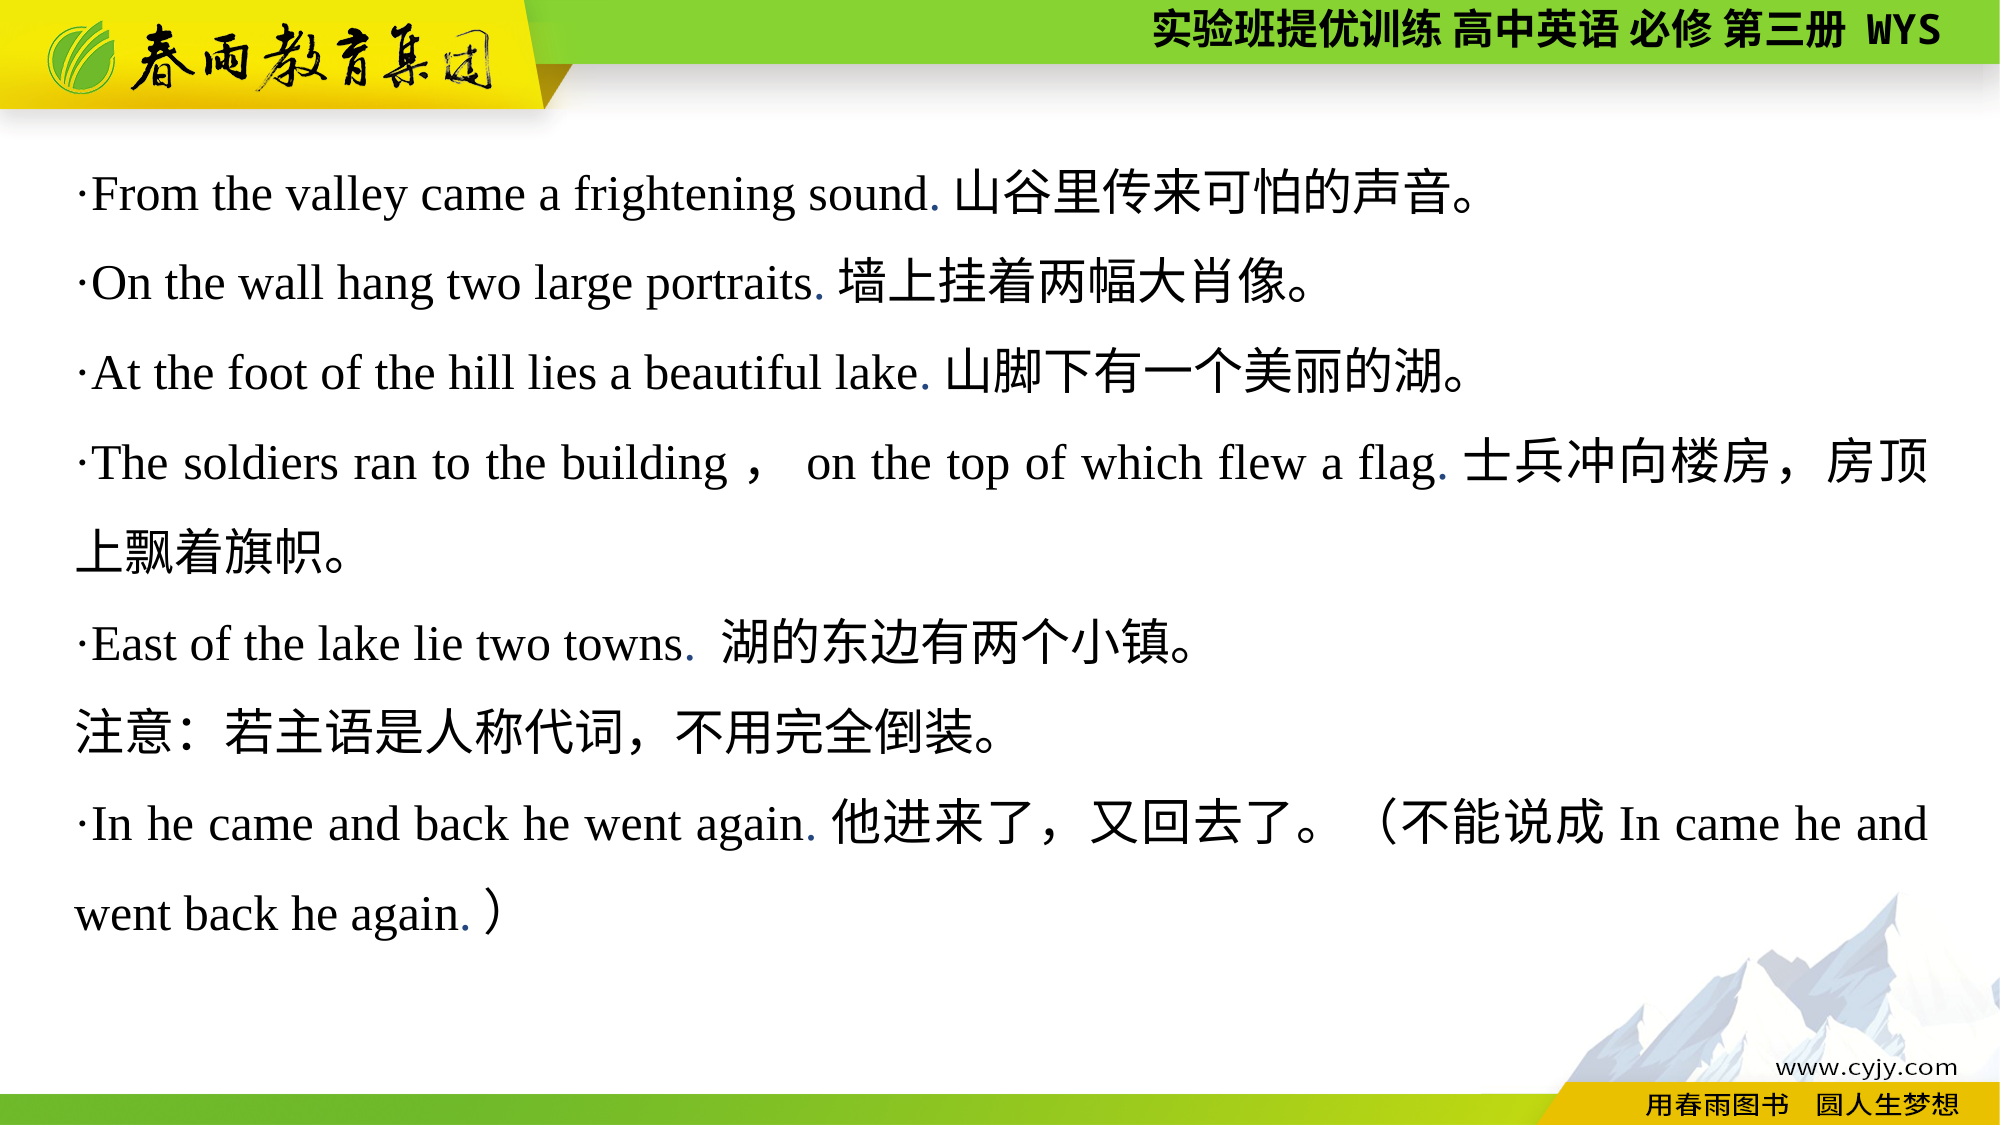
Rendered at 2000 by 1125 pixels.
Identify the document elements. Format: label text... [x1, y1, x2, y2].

list ·From the valley came a frightening sound.山谷里传来可怕的声音。 ·On the wall hang two large portraits.墙上挂着两幅大肖像。 ·At the foot of the hill lies a beautiful lake.山脚下有一个美丽的湖。 ·The soldiers ran to the building，on the top of which flew a flag.士兵冲向楼房，房顶上飘着旗帜。 ·East of the lake lie two towns. 湖的东边有两个小镇。 注意：若主语是人称代词，不用完全倒装。 ·In he came and back he went again.他进来了，又回去了。（不能说成In came he and went back he again.） [59, 122, 1944, 944]
picture [0, 0, 2000, 1125]
